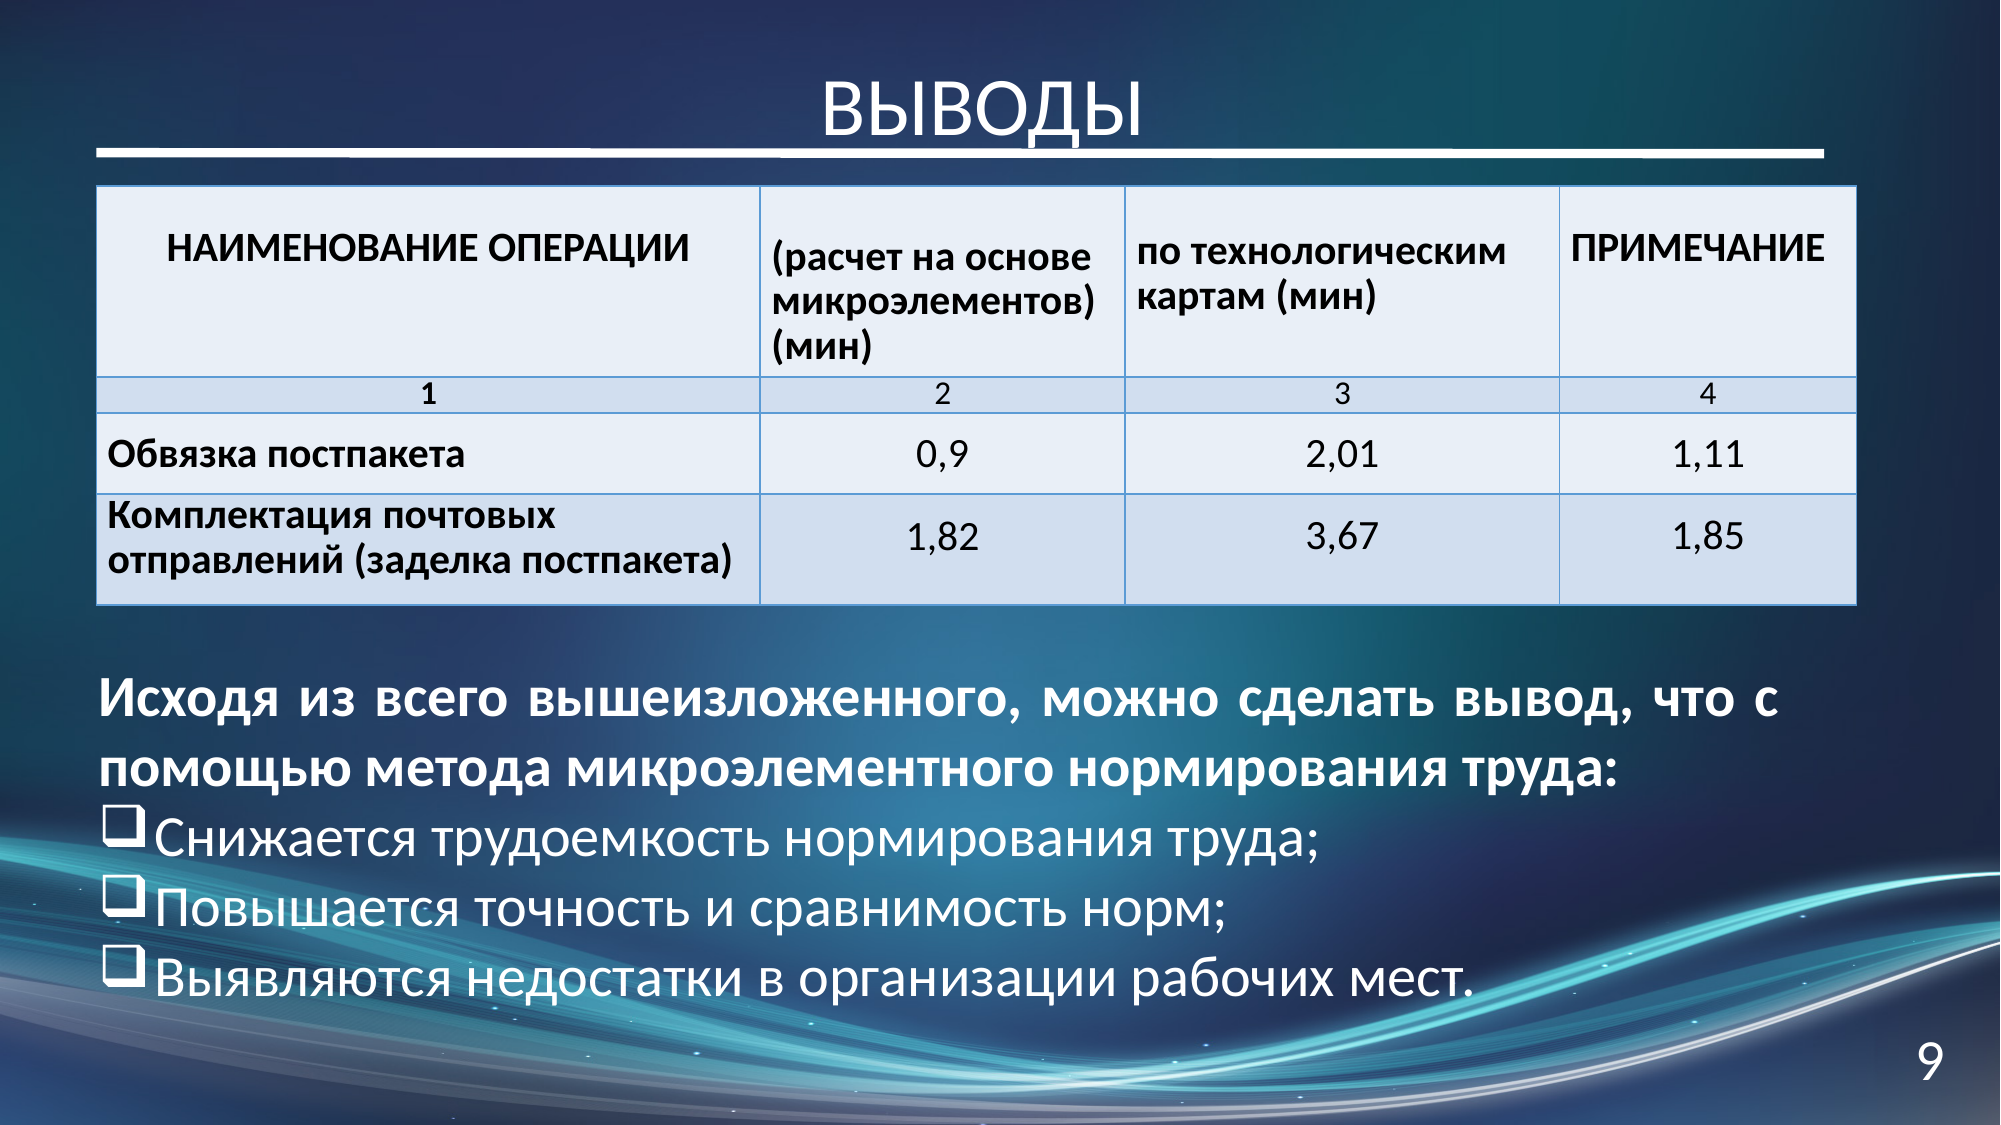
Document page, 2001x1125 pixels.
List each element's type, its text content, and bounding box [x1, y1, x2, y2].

text_box [95, 29, 1858, 124]
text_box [96, 55, 1870, 154]
text_box Исходя из всего вышеизложенного, можно сделать вывод, что с помощью метода микроэлементного нормирования труда: Снижается трудоемкость нормирования труда; Повышается точность и сравнимость норм; Выявляются недостатки в организации рабочих мест. [83, 650, 1795, 1016]
picture [0, 0, 2000, 1125]
text_box 9 [1900, 1022, 1965, 1105]
